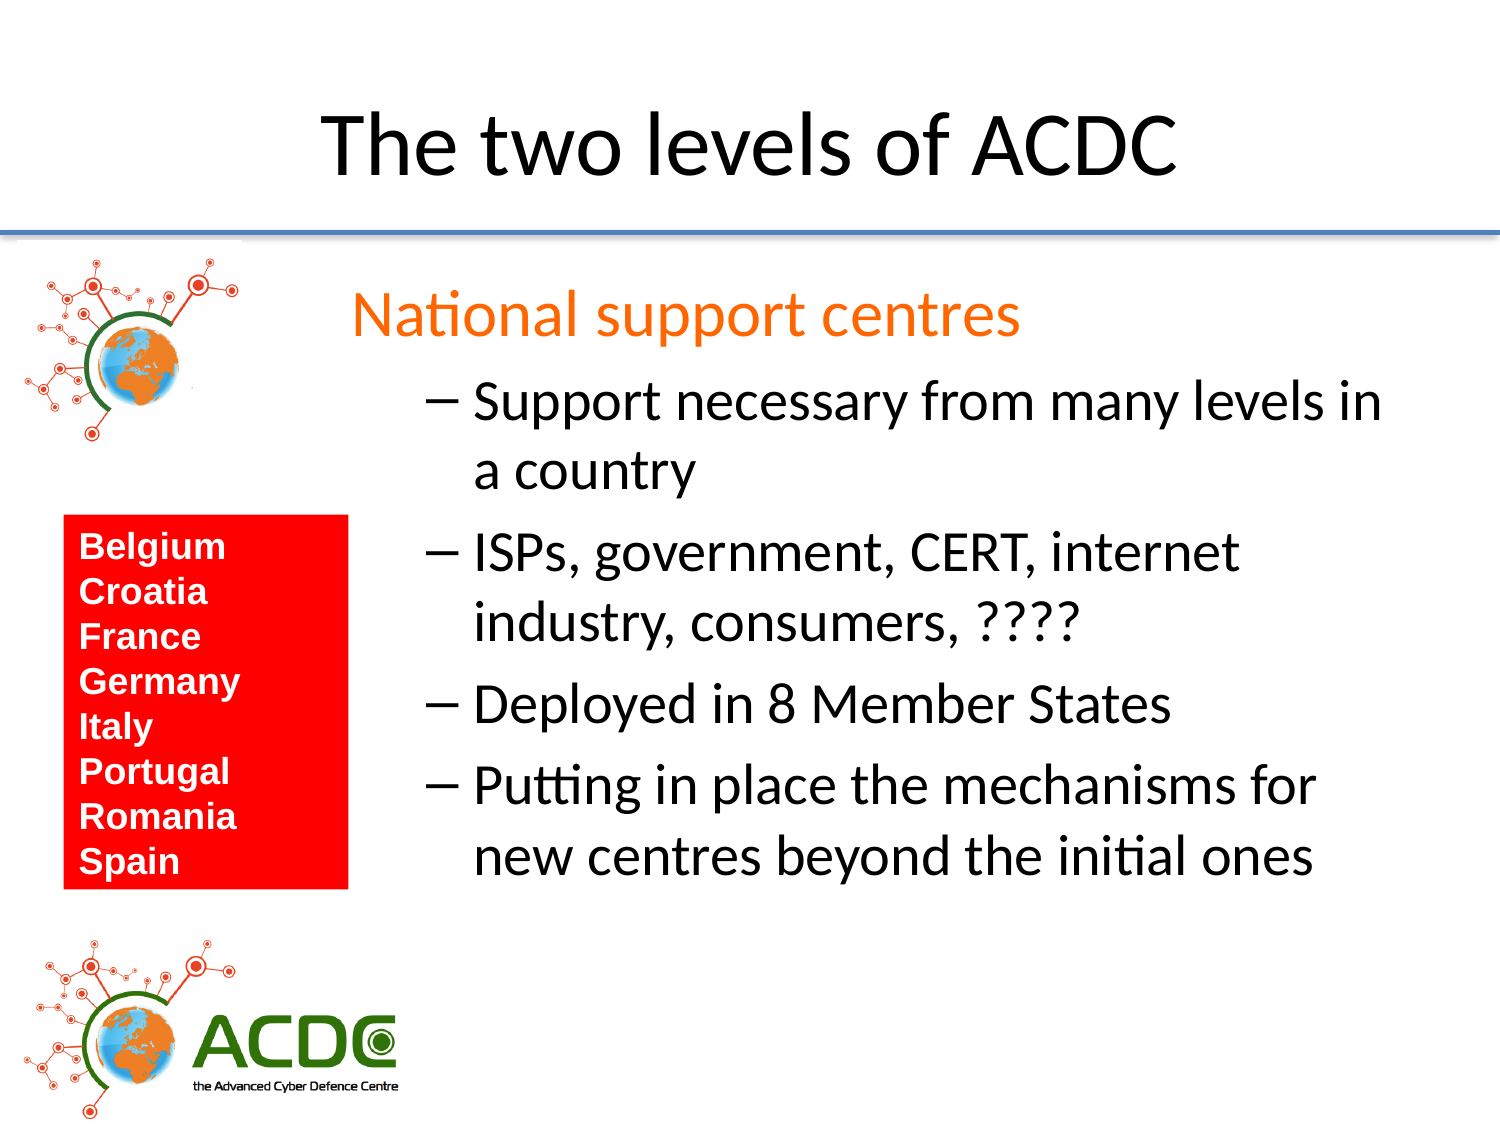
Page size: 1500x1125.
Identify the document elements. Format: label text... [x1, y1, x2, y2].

title The two levels of ACDC [75, 45, 1425, 233]
list National support centres Support necessary from many levels in a country ISPs, government, CERT, internet industry, consumers, ???? Deployed in 8 Member States Putting in place the mechanisms for new centres beyond the initial ones [336, 262, 1425, 1005]
text_box Belgium Croatia France Germany Italy Portugal Romania Spain [63, 514, 349, 890]
picture [0, 934, 431, 1125]
picture [17, 240, 242, 445]
